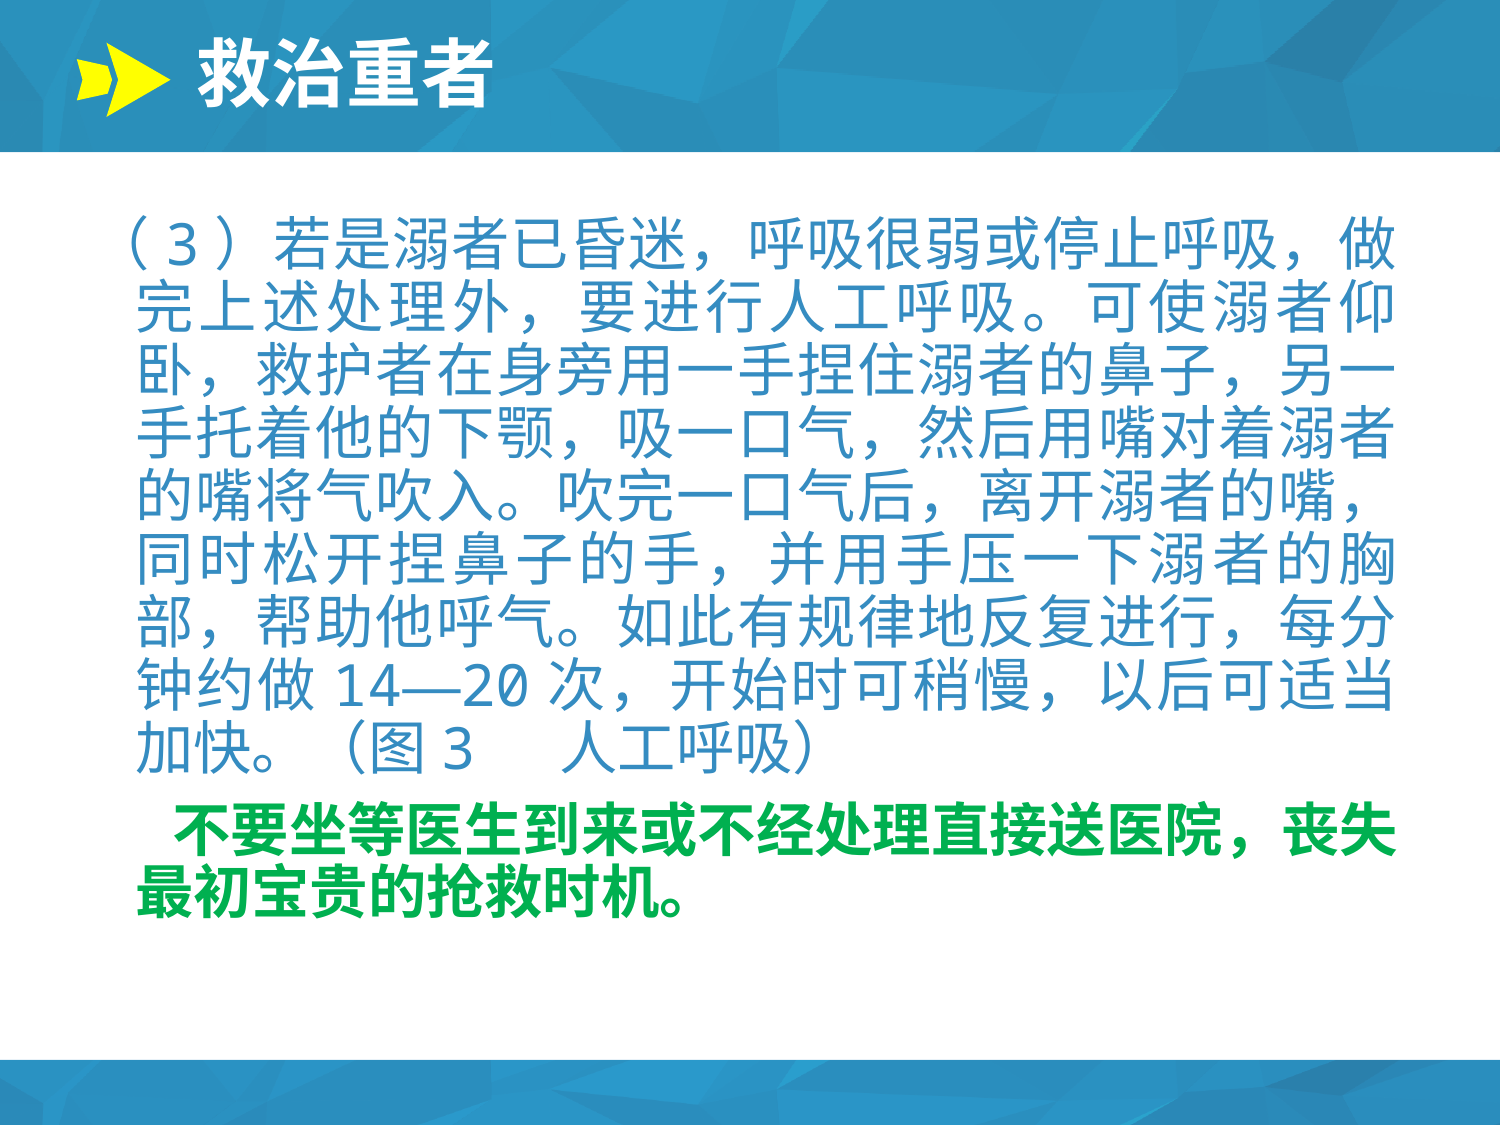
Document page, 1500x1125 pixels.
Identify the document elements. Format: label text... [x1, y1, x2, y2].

text_box （3）若是溺者已昏迷，呼吸很弱或停止呼吸，做完上述处理外，要进行人工呼吸。可使溺者仰卧，救护者在身旁用一手捏住溺者的鼻子，另一手托着他的下颚，吸一口气，然后用嘴对着溺者的嘴将气吹入。吹完一口气后，离开溺者的嘴，同时松开捏鼻子的手，并用手压一下溺者的胸部，帮助他呼气。如此有规律地反复进行，每分钟约做14—20次，开始时可稍慢，以后可适当加快。（图3 人工呼吸） 不要坐等医生到来或不经处理直接送医院，丧失最初宝贵的抢救时机。 [76, 208, 1413, 961]
text_box 救治重者 [182, 18, 512, 124]
